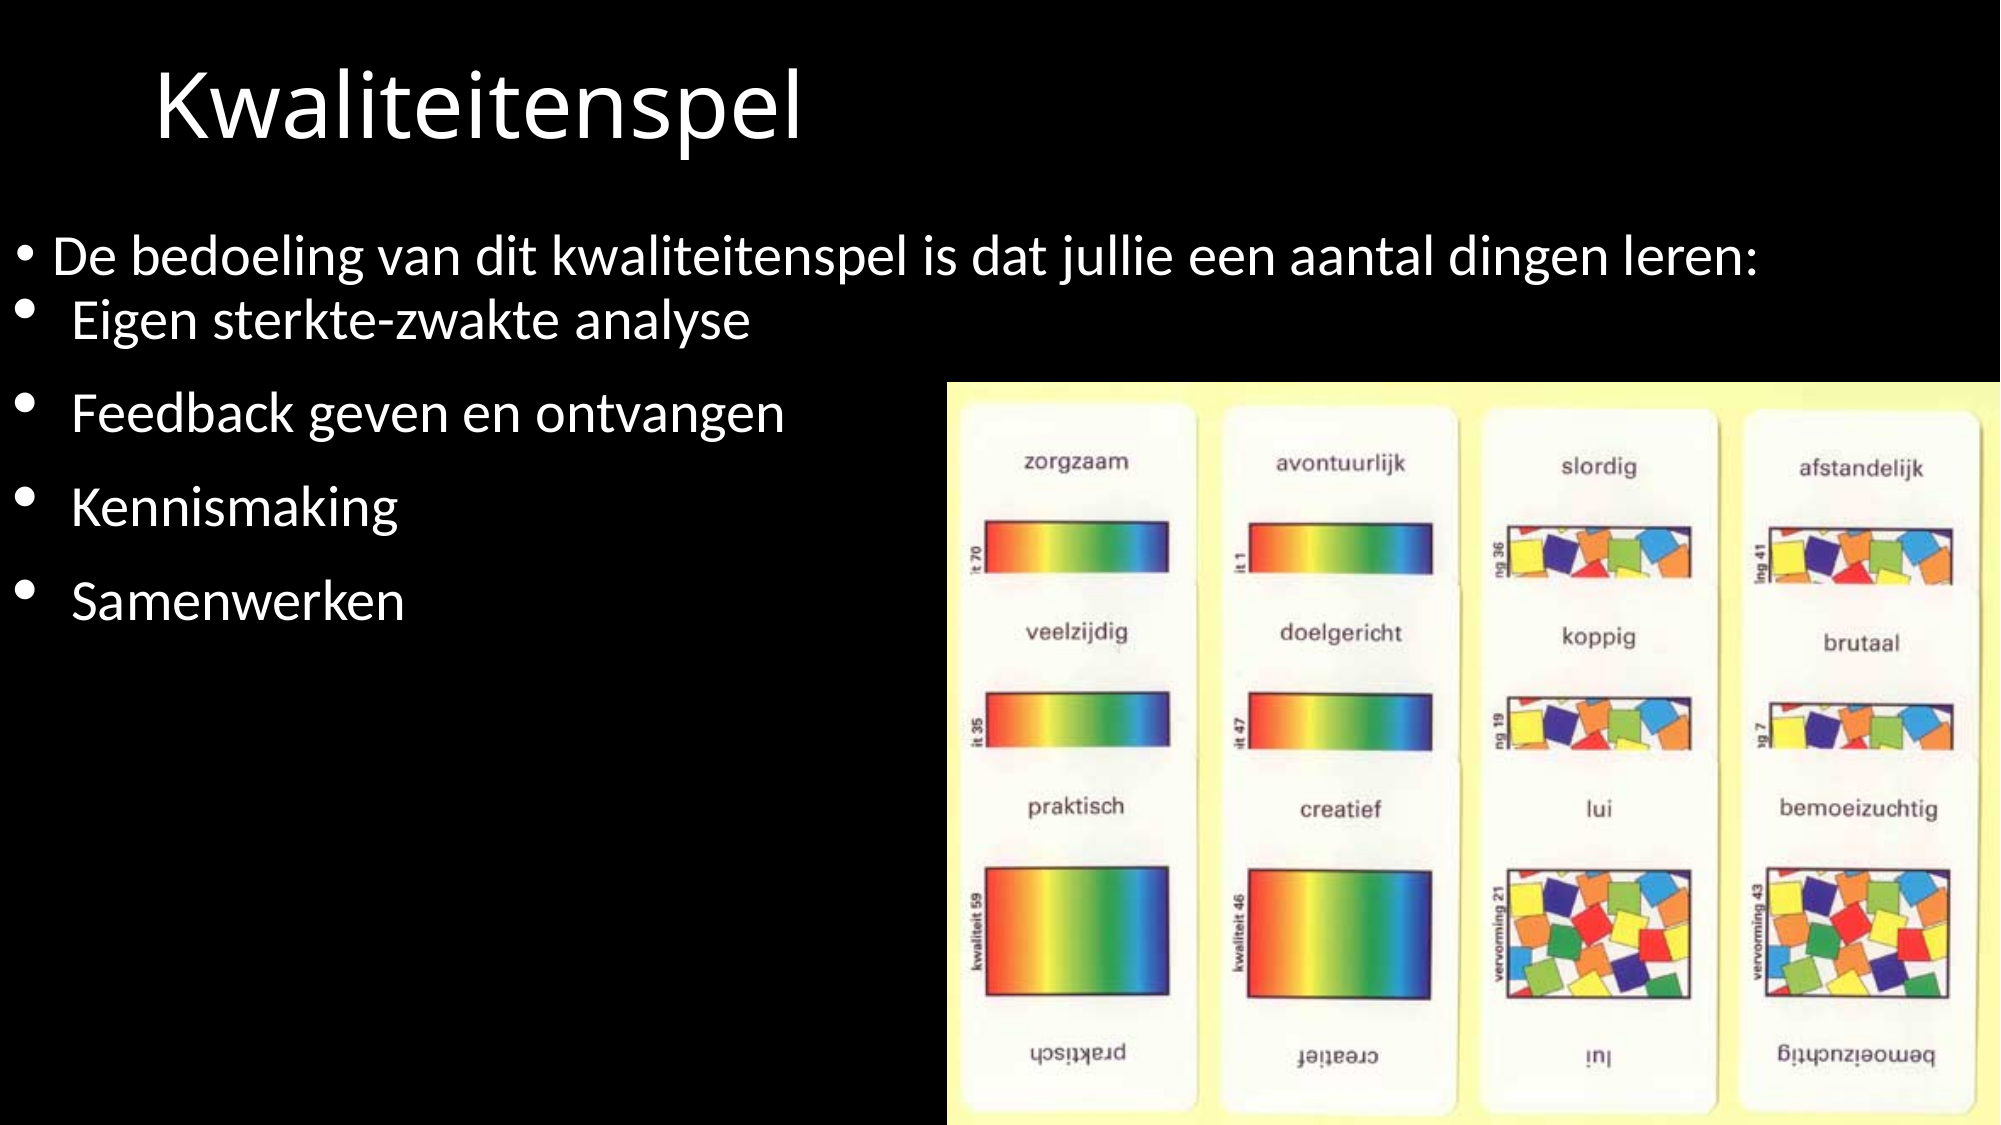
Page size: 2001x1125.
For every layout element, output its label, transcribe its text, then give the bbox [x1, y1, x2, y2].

list De bedoeling van dit kwaliteitenspel is dat jullie een aantal dingen leren: Eigen sterkte-zwakte analyse Feedback geven en ontvangen Kennismaking Samenwerken [0, 217, 2000, 1125]
title Kwaliteitenspel [137, 0, 1863, 217]
picture [947, 382, 2000, 1125]
